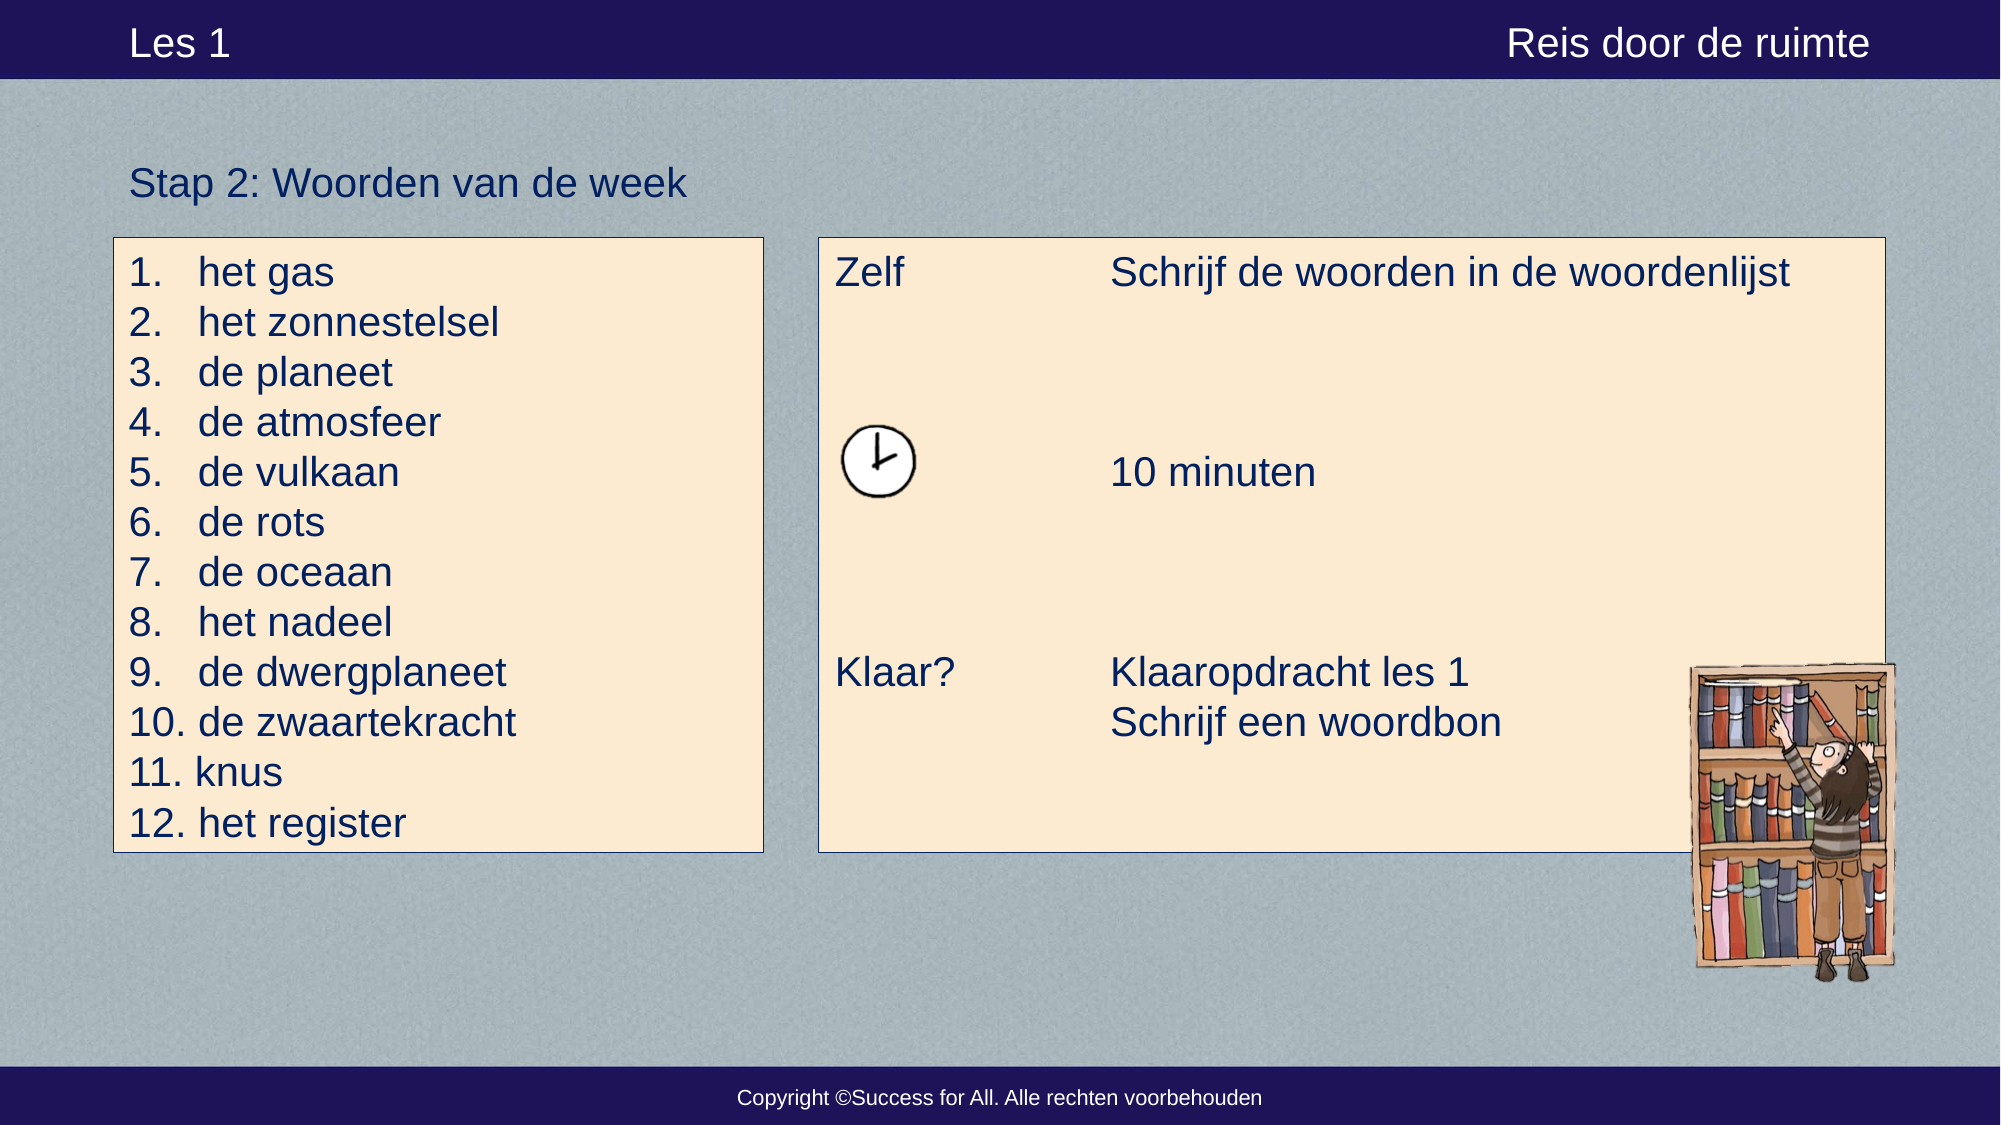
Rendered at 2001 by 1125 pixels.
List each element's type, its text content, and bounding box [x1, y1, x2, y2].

text_box Zelf Schrijf de woorden in de woordenlijst 10 minuten Klaar? Klaaropdracht les 1 Schrijf een woordbon [818, 237, 1886, 853]
text_box Les 1 [114, 8, 354, 73]
text_box Copyright ©Success for All. Alle rechten voorbehouden [0, 1076, 2000, 1125]
text_box 1. het gas 2. het zonnestelsel 3. de planeet 4. de atmosfeer 5. de vulkaan 6. de rots 7. de oceaan 8. het nadeel 9. de dwergplaneet 10. de zwaartekracht 11. knus 12. het register [113, 237, 764, 853]
text_box Stap 2: Woorden van de week [113, 148, 1635, 214]
picture [0, 0, 2001, 1125]
text_box Reis door de ruimte [999, 8, 1886, 73]
